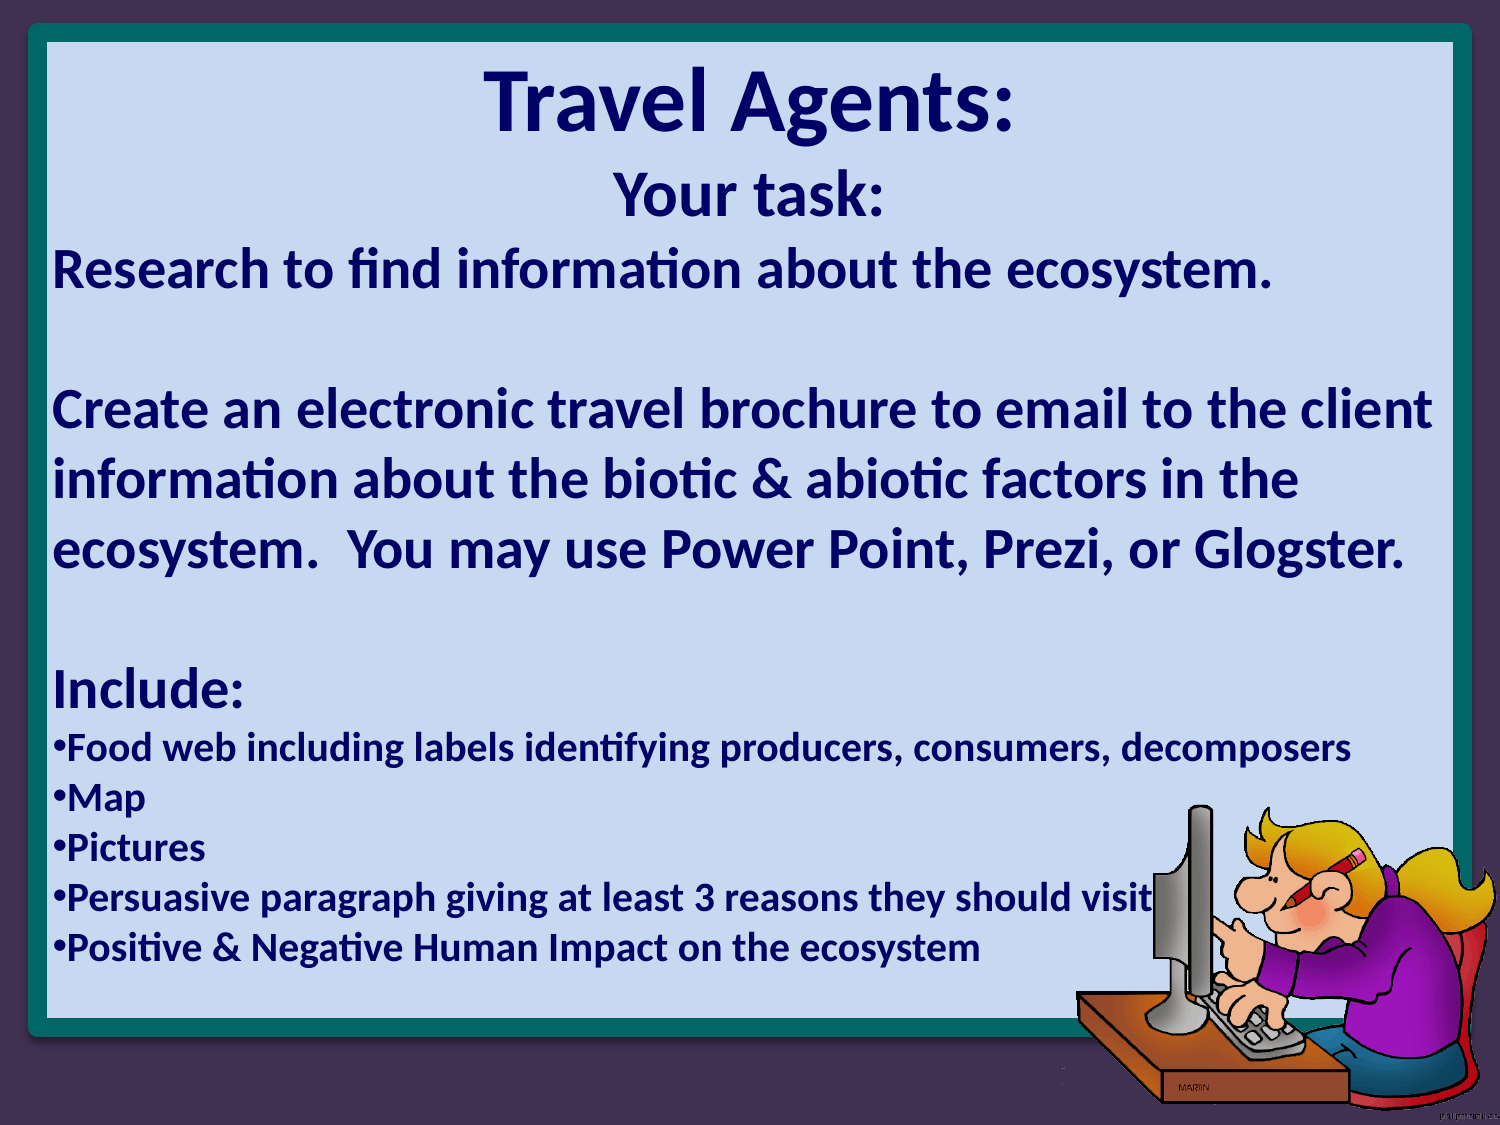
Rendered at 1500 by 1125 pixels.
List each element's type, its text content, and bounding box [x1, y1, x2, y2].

picture [1062, 794, 1500, 1125]
text_box Travel Agents: Your task: Research to find information about the ecosystem. Create an electronic travel brochure to email to the client information about the biotic & abiotic factors in the ecosystem. You may use Power Point, Prezi, or Glogster. Include: Food web including labels identifying producers, consumers, decomposers Map Pictures Persuasive paragraph giving at least 3 reasons they should visit Positive & Negative Human Impact on the ecosystem [37, 32, 1463, 1028]
